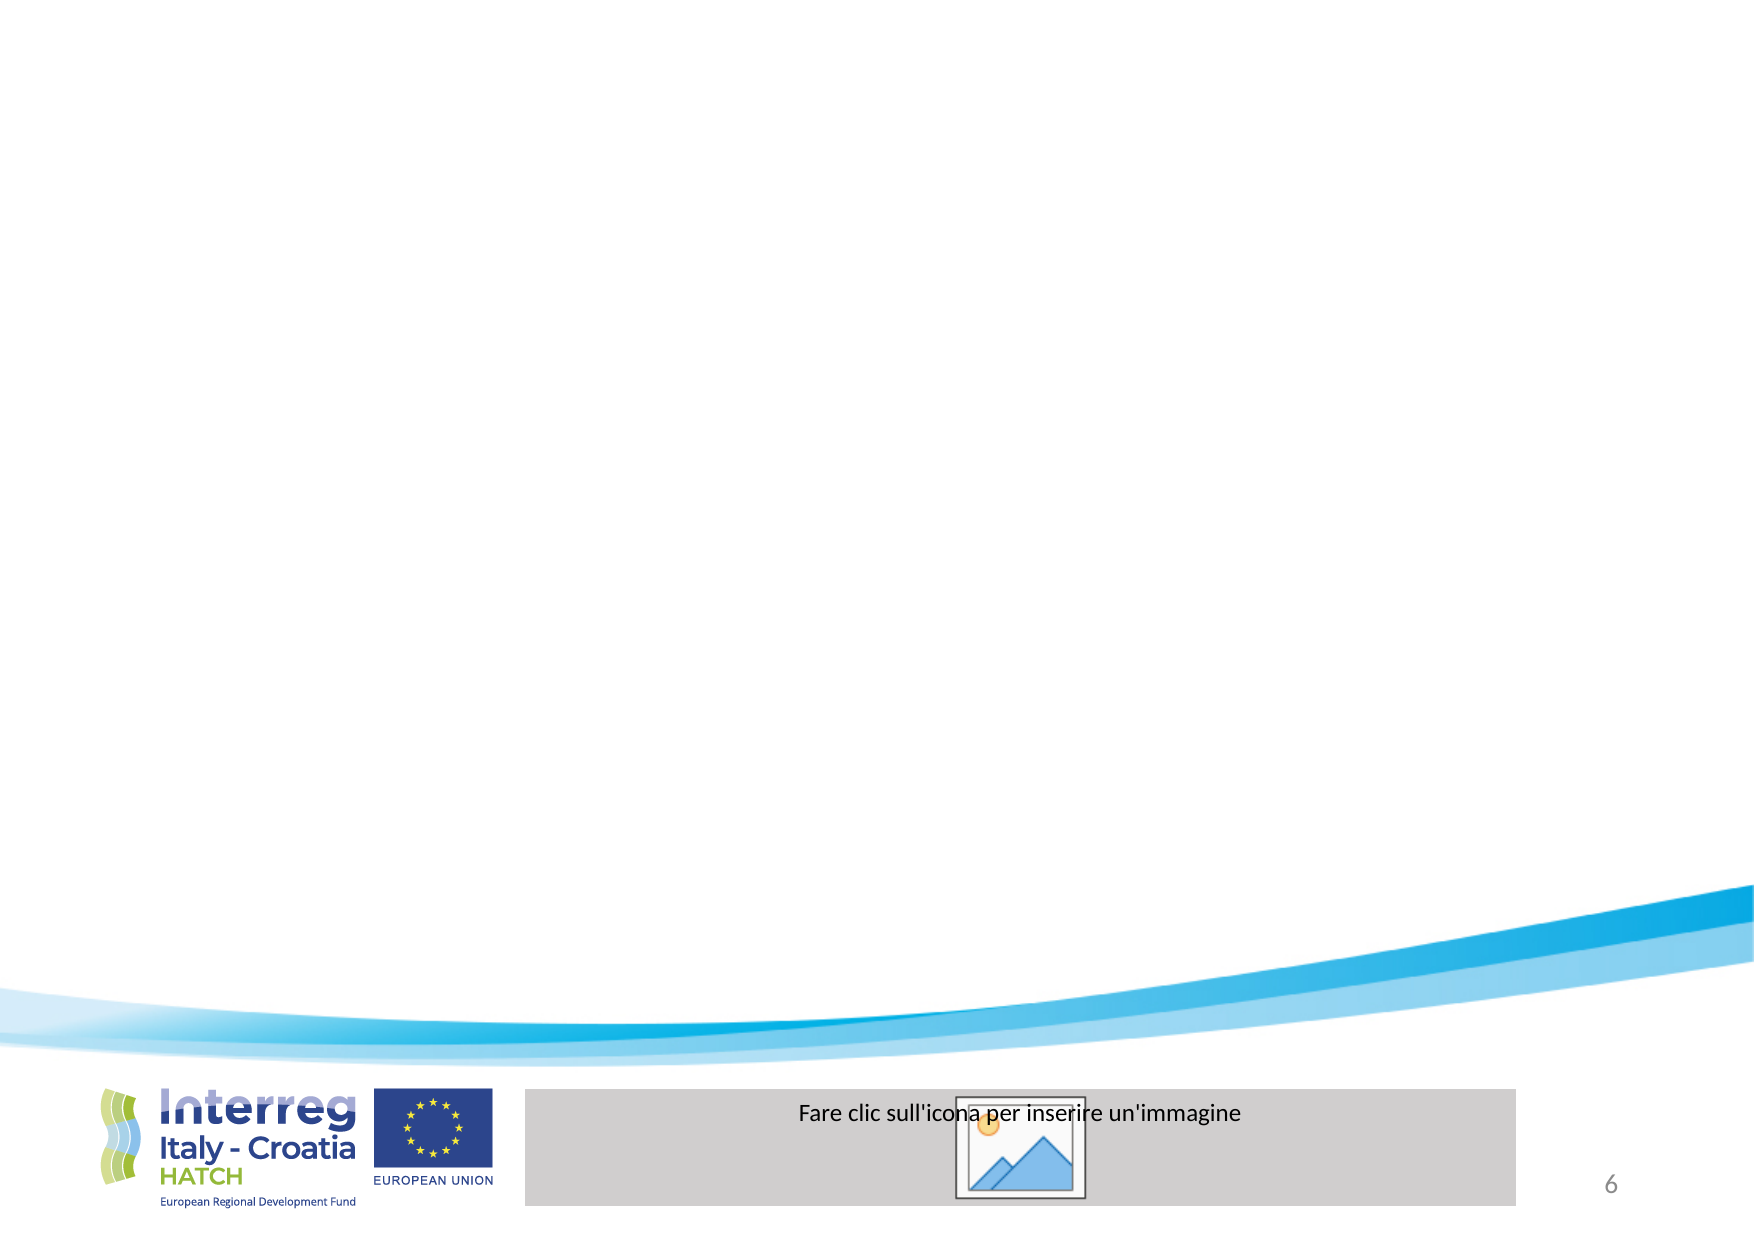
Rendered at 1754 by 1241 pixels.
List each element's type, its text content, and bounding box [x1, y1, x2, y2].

picture [0, 884, 1754, 1218]
slide_number 6 [1526, 1149, 1634, 1216]
